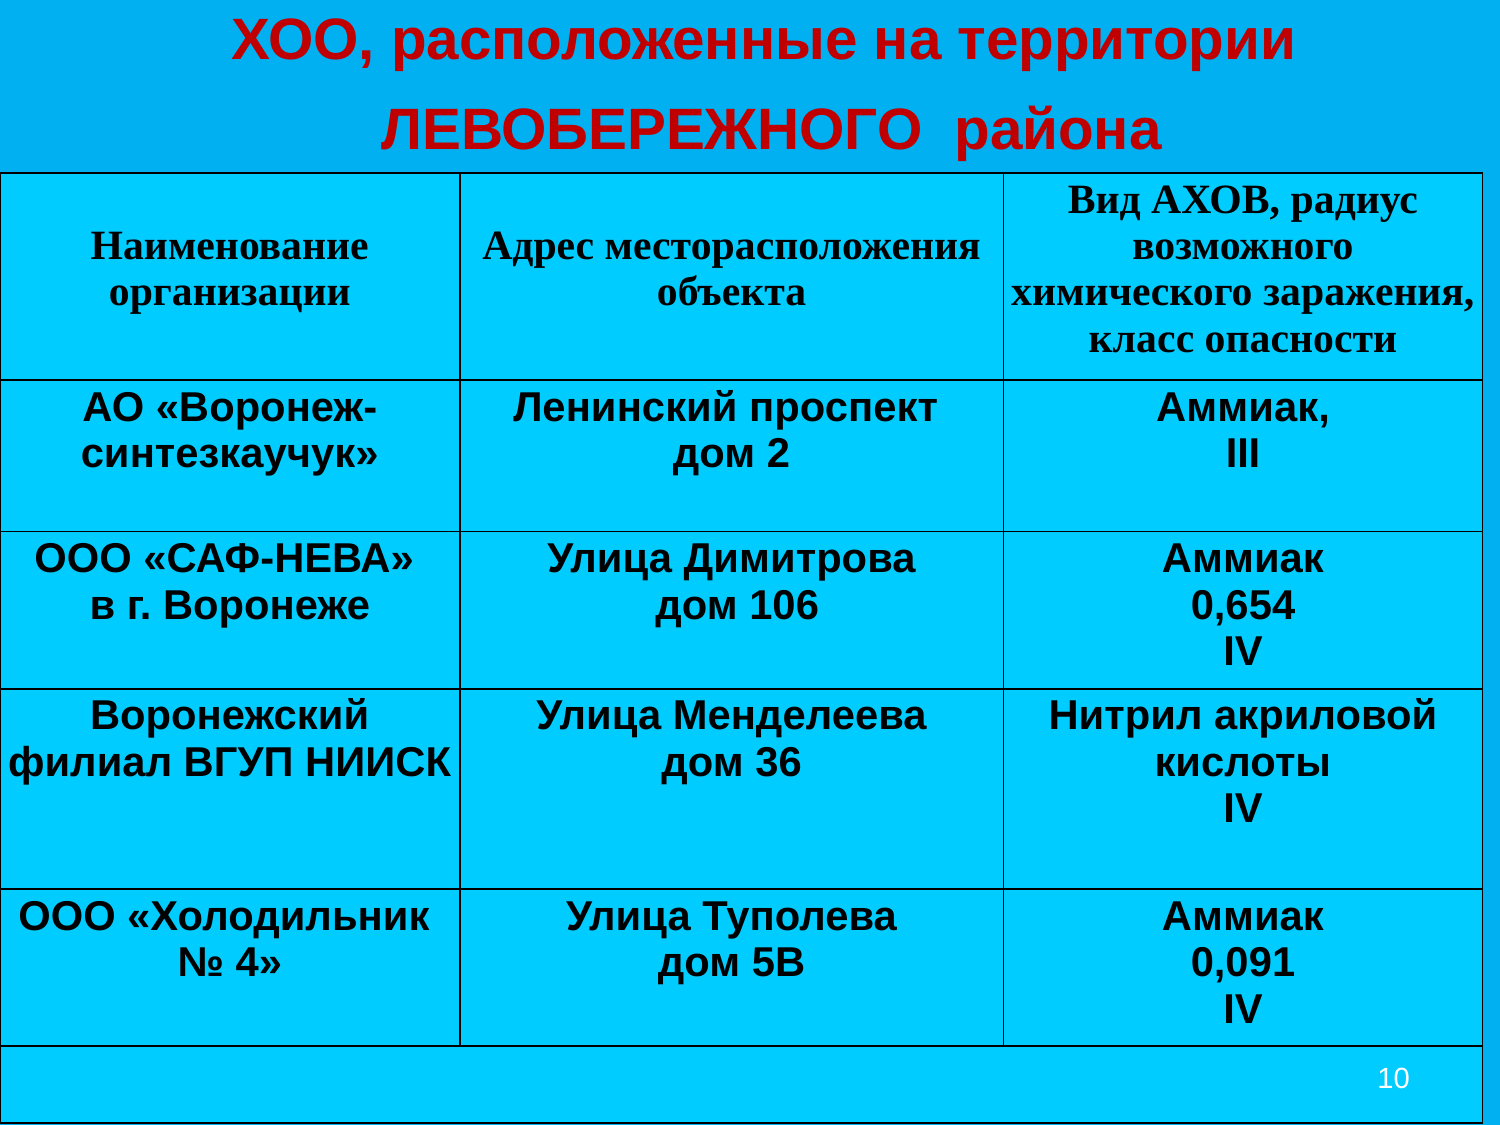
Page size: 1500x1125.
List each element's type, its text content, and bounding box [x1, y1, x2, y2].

table_cell Улица Туполева дом 5В [461, 890, 1003, 1045]
table_cell Нитрил акриловой кислоты IV [1004, 690, 1482, 888]
table_cell ООО «Холодильник № 4» [1, 890, 459, 1045]
table_cell Улица Димитрова дом 106 [461, 532, 1003, 688]
table_cell Воронежский филиал ВГУП НИИСК [1, 690, 459, 888]
table_cell Аммиак 0,091 IV [1004, 890, 1482, 1045]
table_cell Аммиак, III [1004, 381, 1482, 531]
table_cell [1, 1047, 1482, 1122]
table_cell Улица Менделеева дом 36 [461, 690, 1003, 888]
slide_number 10 [1074, 1024, 1425, 1103]
table_cell АО «Воронеж-синтезкаучук» [1, 381, 459, 531]
table_header Вид АХОВ, радиус возможного химического заражения, класс опасности [1004, 174, 1482, 379]
table_cell ООО «САФ-НЕВА» в г. Воронеже [1, 532, 459, 688]
table_header Адрес месторасположения объекта [461, 174, 1003, 379]
table_cell Ленинский проспект дом 2 [461, 381, 1003, 531]
text_box ХОО, расположенные на территории ЛЕВОБЕРЕЖНОГО района [0, 0, 1470, 170]
table_cell Аммиак 0,654 IV [1004, 532, 1482, 688]
table_header Наименование организации [1, 174, 459, 379]
